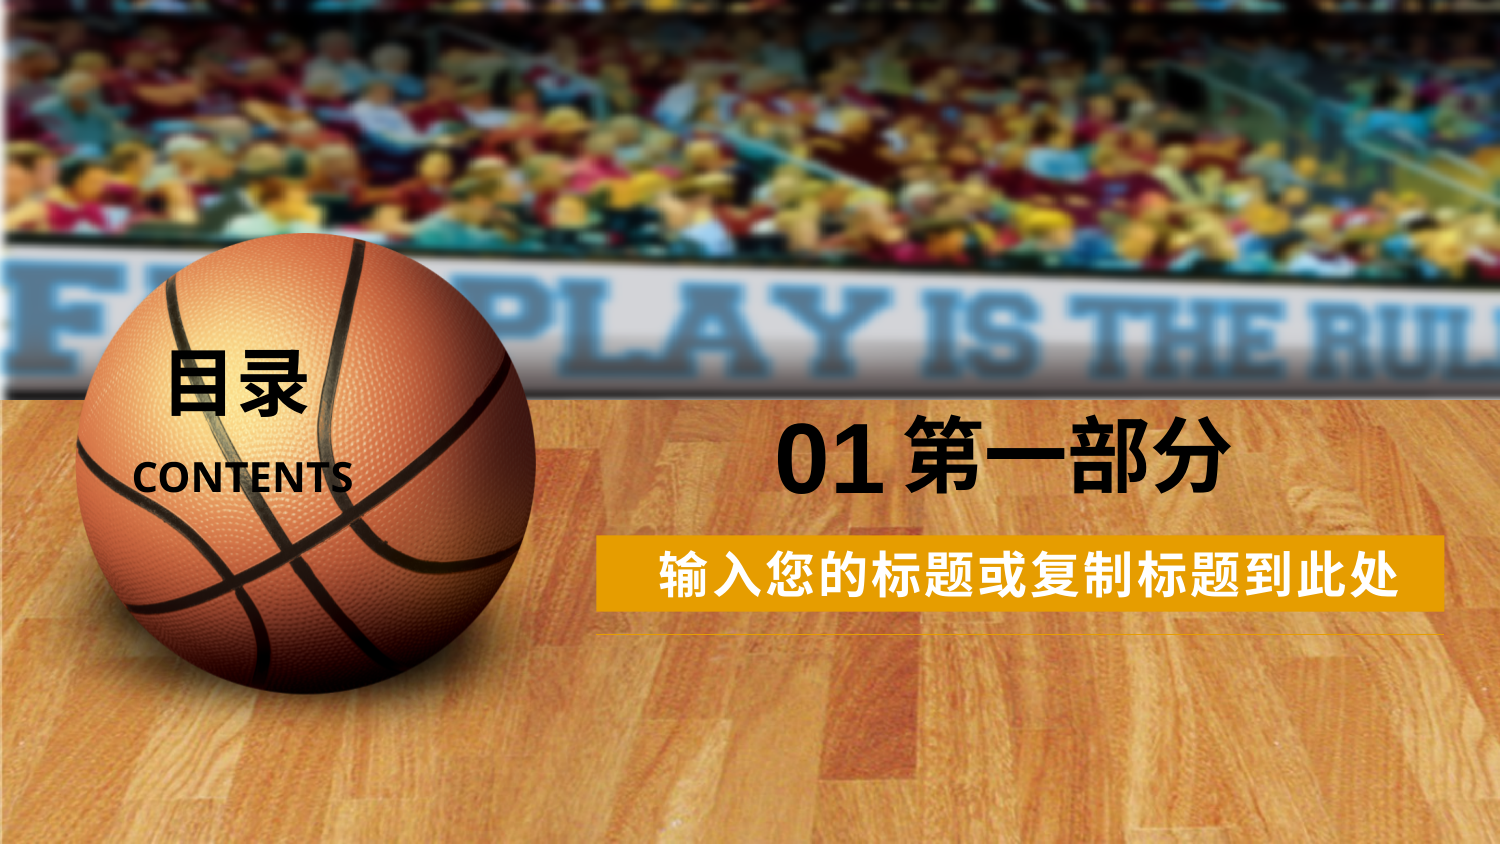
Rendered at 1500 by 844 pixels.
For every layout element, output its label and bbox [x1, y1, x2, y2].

text_box [0, 0, 1500, 844]
